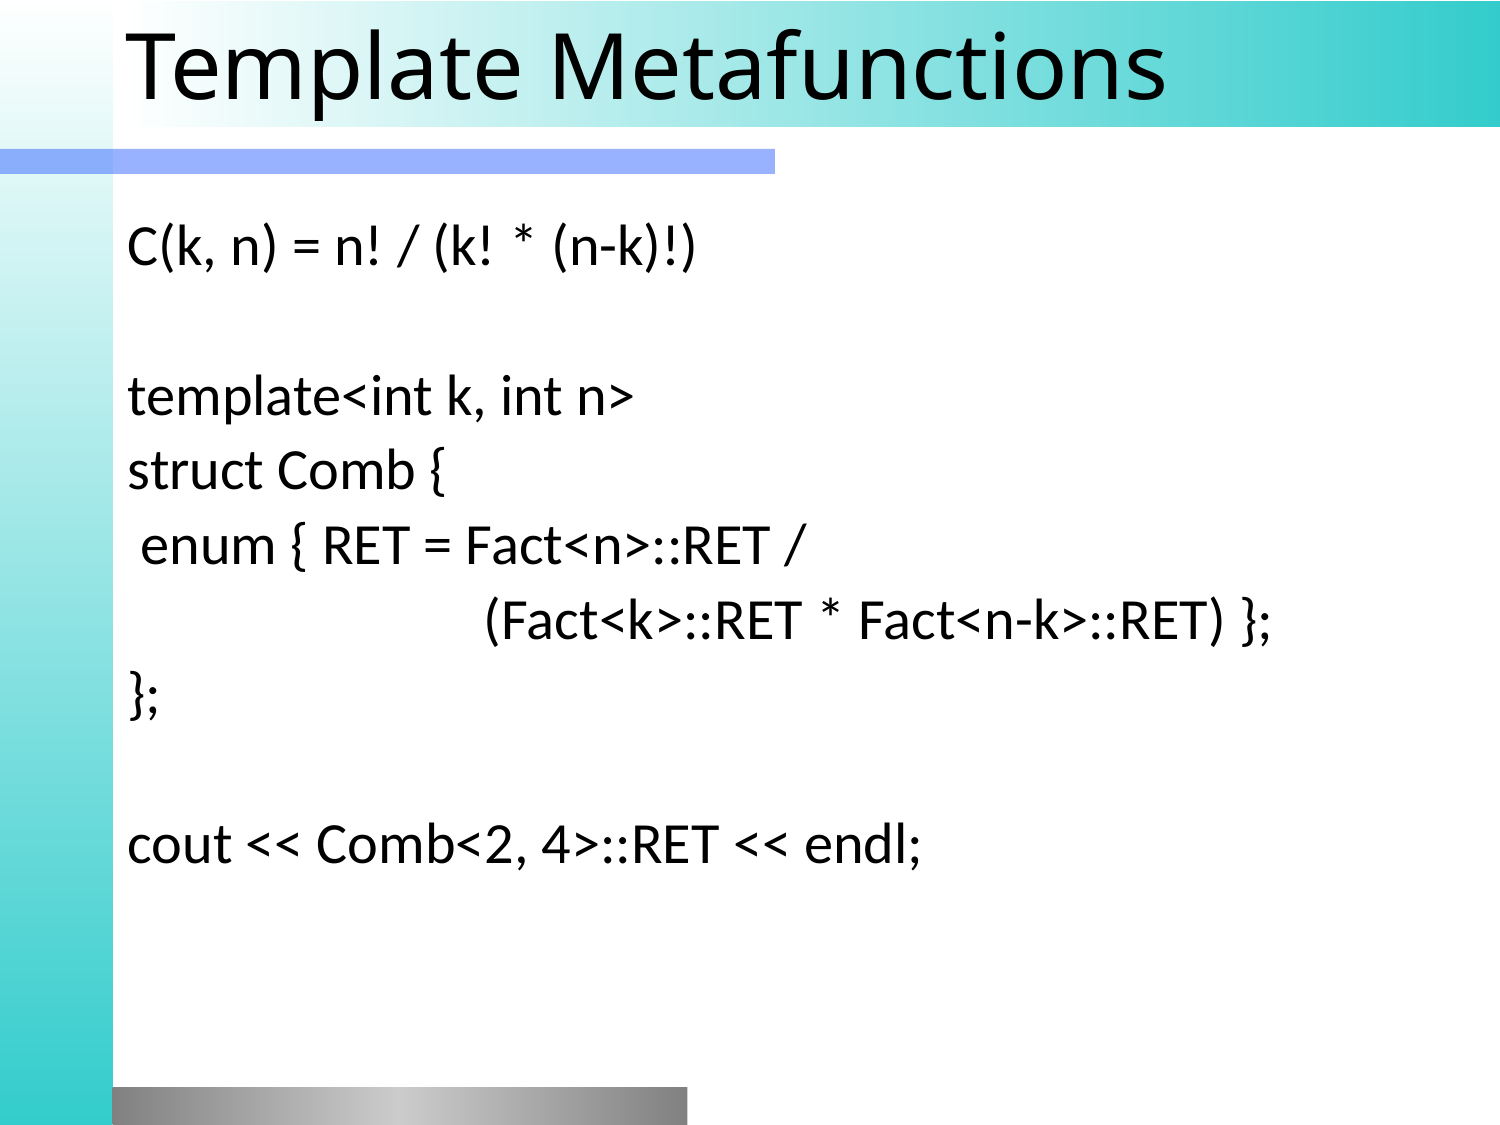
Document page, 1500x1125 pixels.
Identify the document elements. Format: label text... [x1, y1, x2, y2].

title Template Metafunctions [110, 0, 1500, 126]
list C(k, n) = n! / (k! * (n-k)!) template<int k, int n> struct Comb { enum { RET = Fact<n>::RET / (Fact<k>::RET * Fact<n-k>::RET) }; }; cout << Comb<2, 4>::RET << endl; [112, 207, 1388, 1073]
